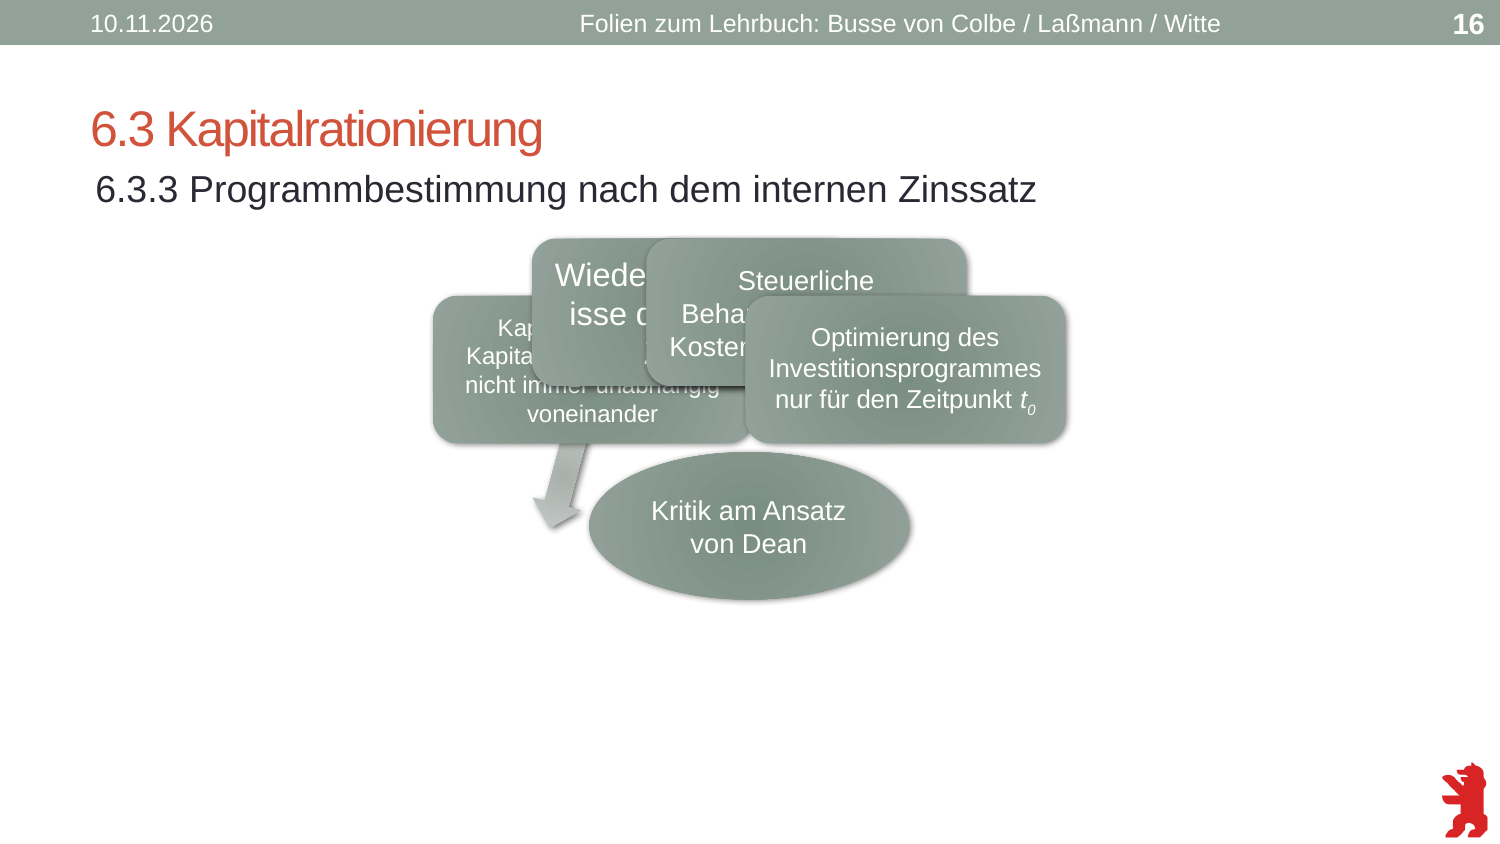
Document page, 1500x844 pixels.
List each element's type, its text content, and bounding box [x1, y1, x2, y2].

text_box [108, 230, 1390, 821]
slide_number 16 [1325, 2, 1500, 43]
picture [1434, 760, 1500, 844]
title 6.3 Kapitalrationierung [75, 65, 1425, 188]
footer Folien zum Lehrbuch: Busse von Colbe / Laßmann / Witte [562, 2, 1238, 43]
text_box 6.3.3 Programmbestimmung nach dem internen Zinssatz [80, 157, 1053, 217]
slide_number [75, 2, 550, 43]
